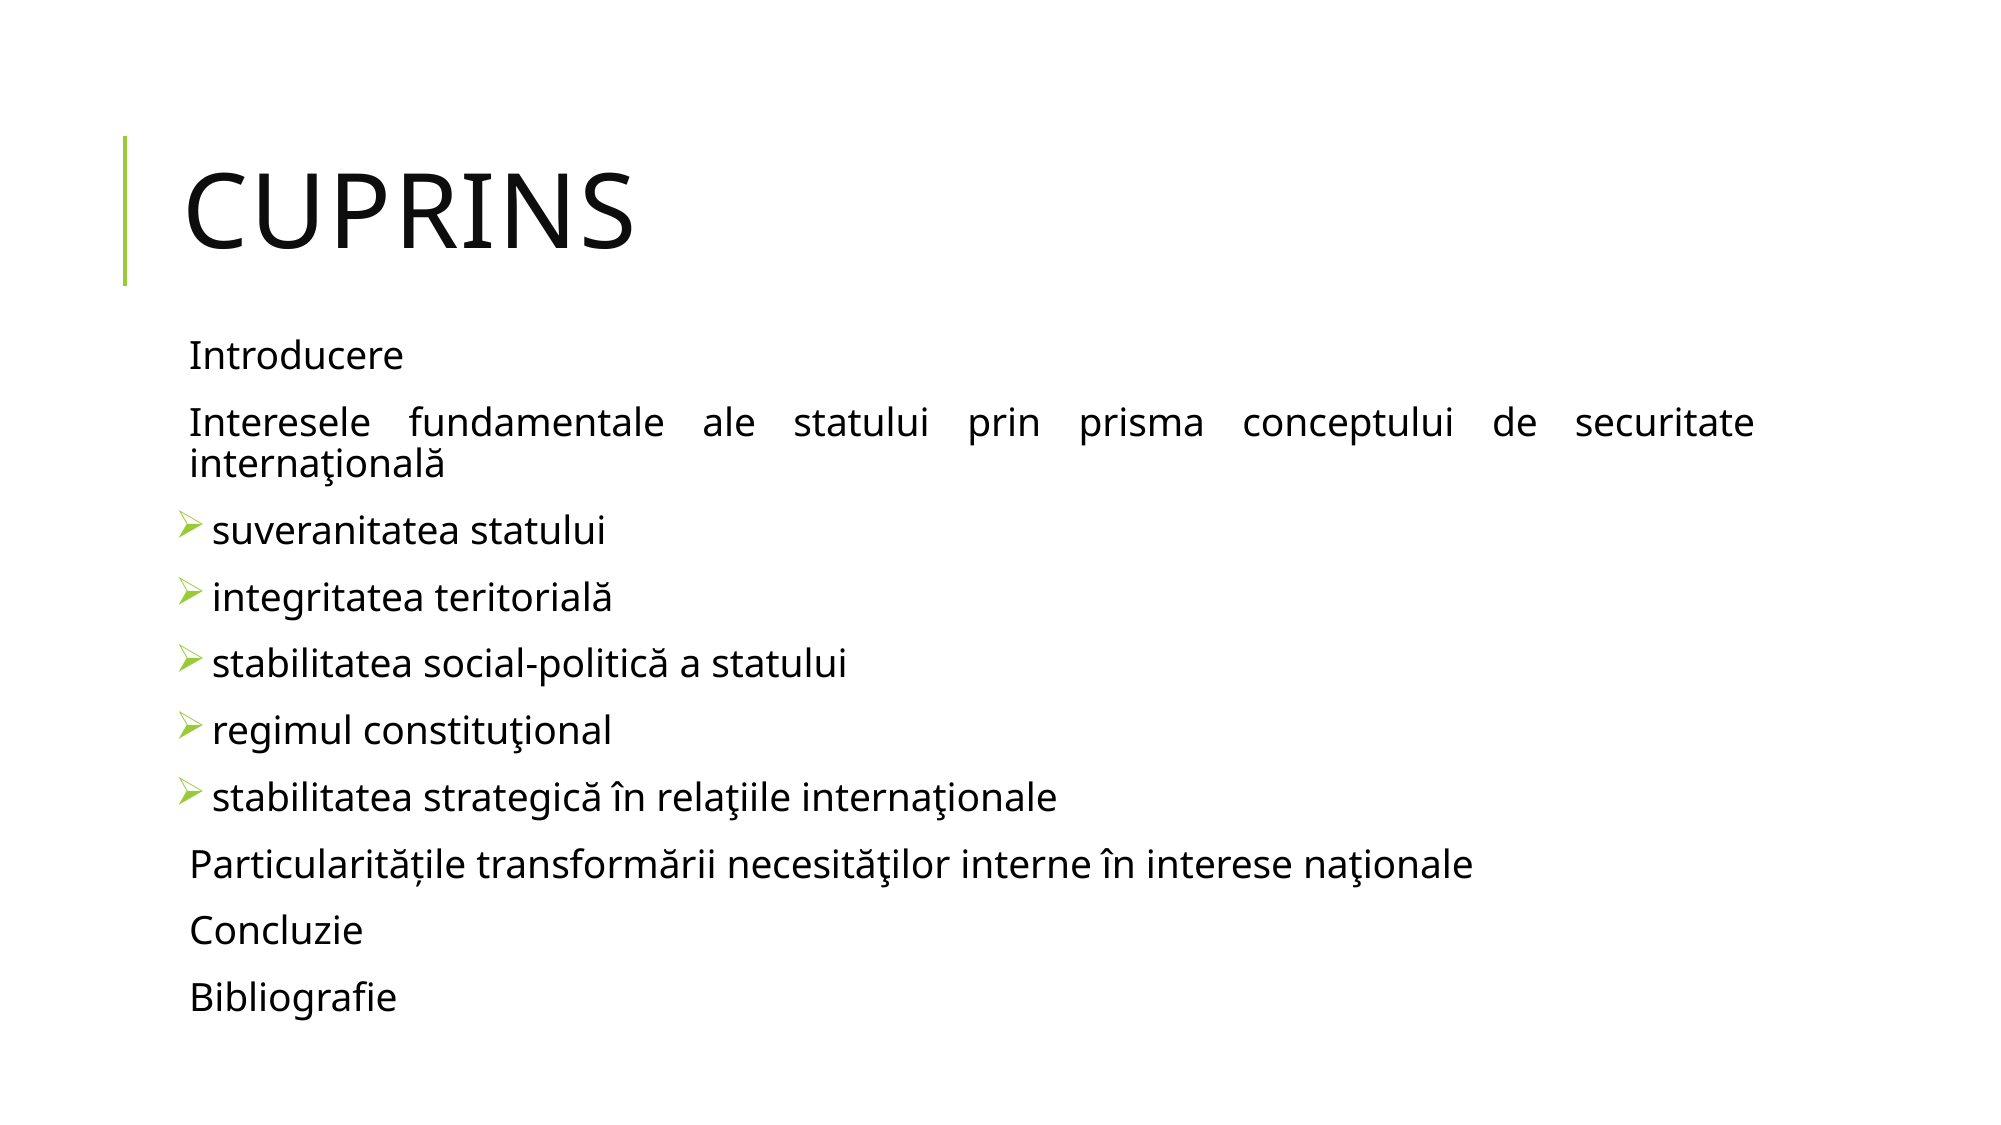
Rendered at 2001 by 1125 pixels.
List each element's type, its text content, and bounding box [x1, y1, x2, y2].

list Introducere Interesele fundamentale ale statului prin prisma conceptului de securitate internaţională suveranitatea statului integritatea teritorială stabilitatea social-politică a statului regimul constituţional stabilitatea strategică în relaţiile internaţionale Particularitățile transformării necesităţilor interne în interese naţionale Concluzie Bibliografie [168, 328, 1763, 1035]
title Cuprins [168, 96, 1763, 328]
